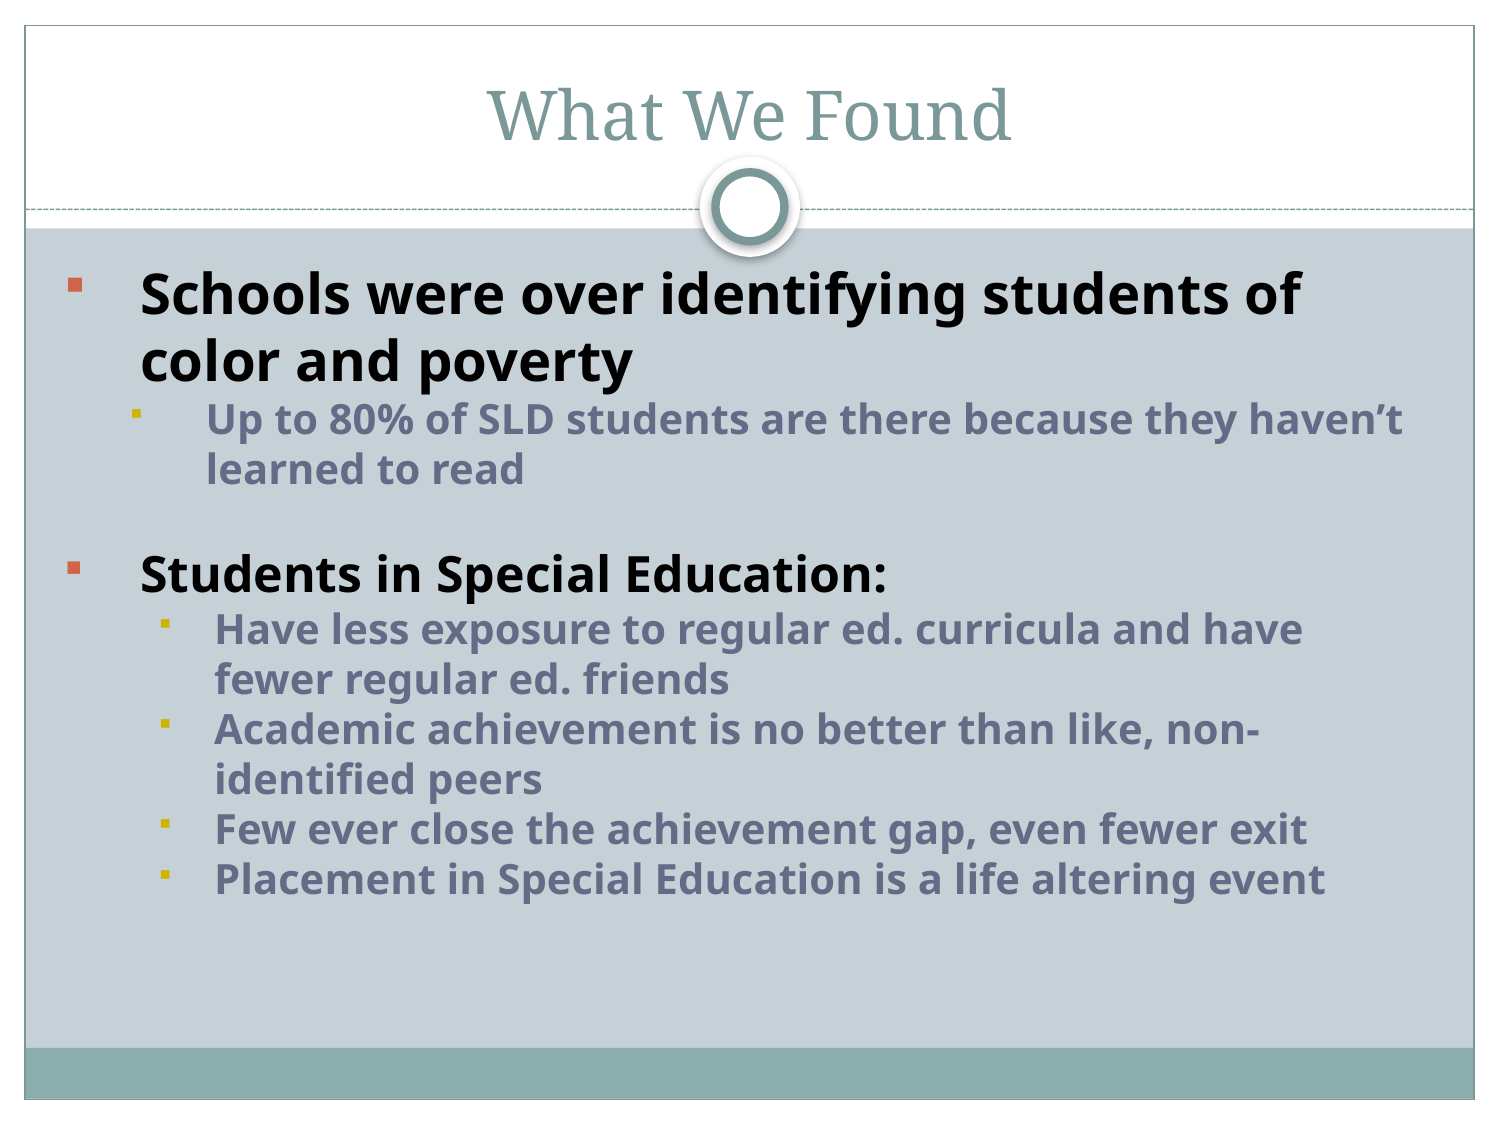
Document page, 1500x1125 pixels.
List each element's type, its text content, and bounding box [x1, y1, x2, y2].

title What We Found [49, 37, 1450, 162]
list Schools were over identifying students of color and poverty Up to 80% of SLD students are there because they haven’t learned to read Students in Special Education: Have less exposure to regular ed. curricula and have fewer regular ed. friends Academic achievement is no better than like, non-identified peers Few ever close the achievement gap, even fewer exit Placement in Special Education is a life altering event [49, 250, 1445, 1001]
